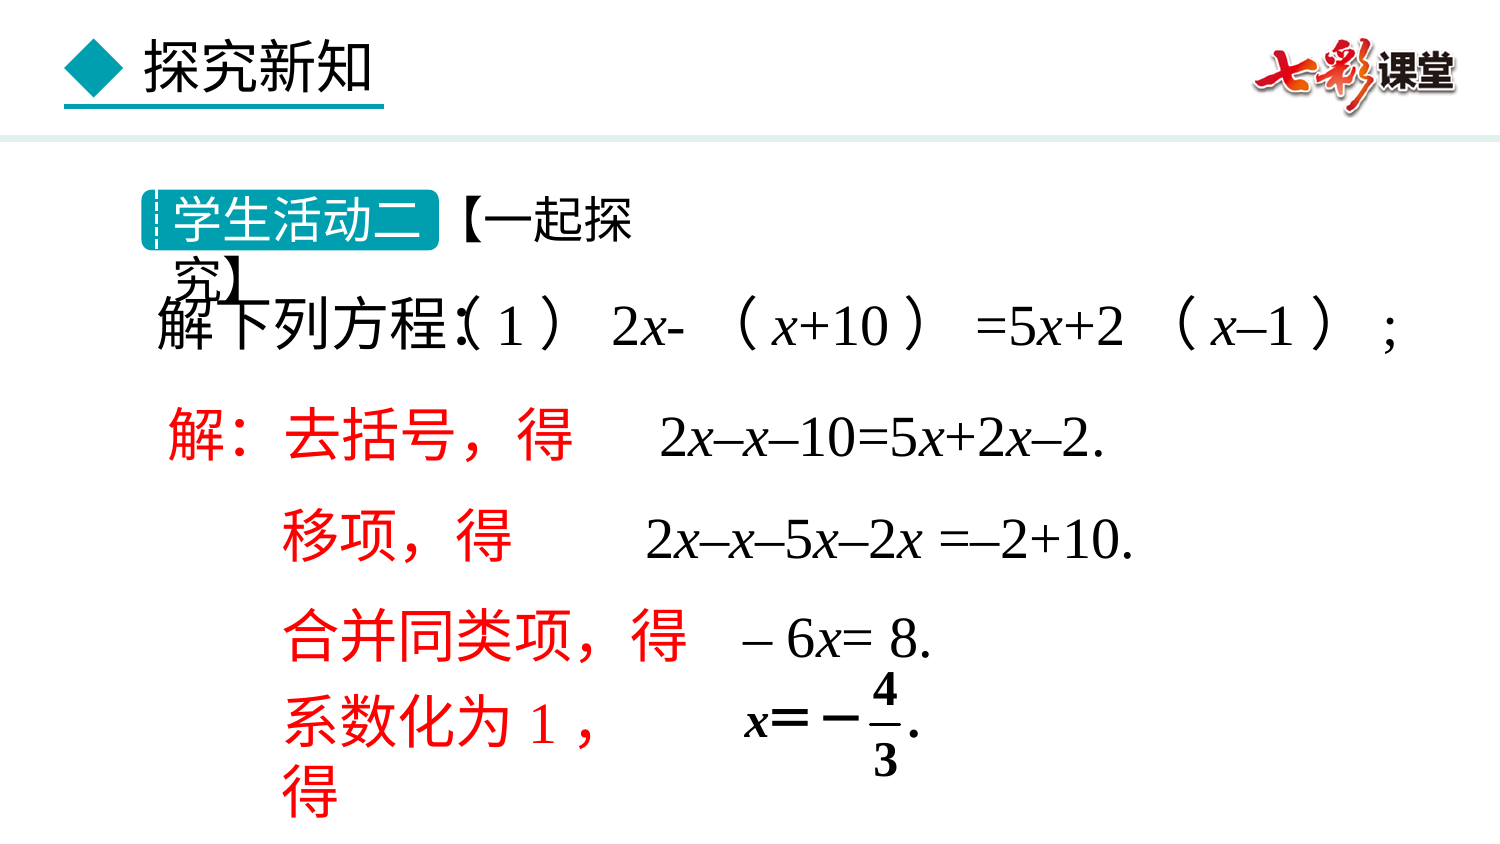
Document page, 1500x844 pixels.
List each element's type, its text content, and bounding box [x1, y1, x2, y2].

text_box 系数化为1，得 [266, 677, 696, 833]
text_box 移项，得 [266, 492, 555, 577]
text_box 解：去括号，得 [152, 390, 644, 476]
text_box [732, 654, 929, 789]
picture [1249, 32, 1461, 118]
text_box – 6x= 8. [713, 591, 948, 677]
text_box 2x–x–10=5x+2x–2. [644, 390, 1121, 476]
text_box （1）2x-（x+10）=5x+2（x–1）; [409, 279, 1414, 365]
text_box 解下列方程： [141, 280, 409, 365]
text_box 合并同类项，得 [266, 591, 713, 677]
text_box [141, 180, 744, 257]
text_box 2x–x–5x–2x =–2+10. [630, 492, 1151, 578]
